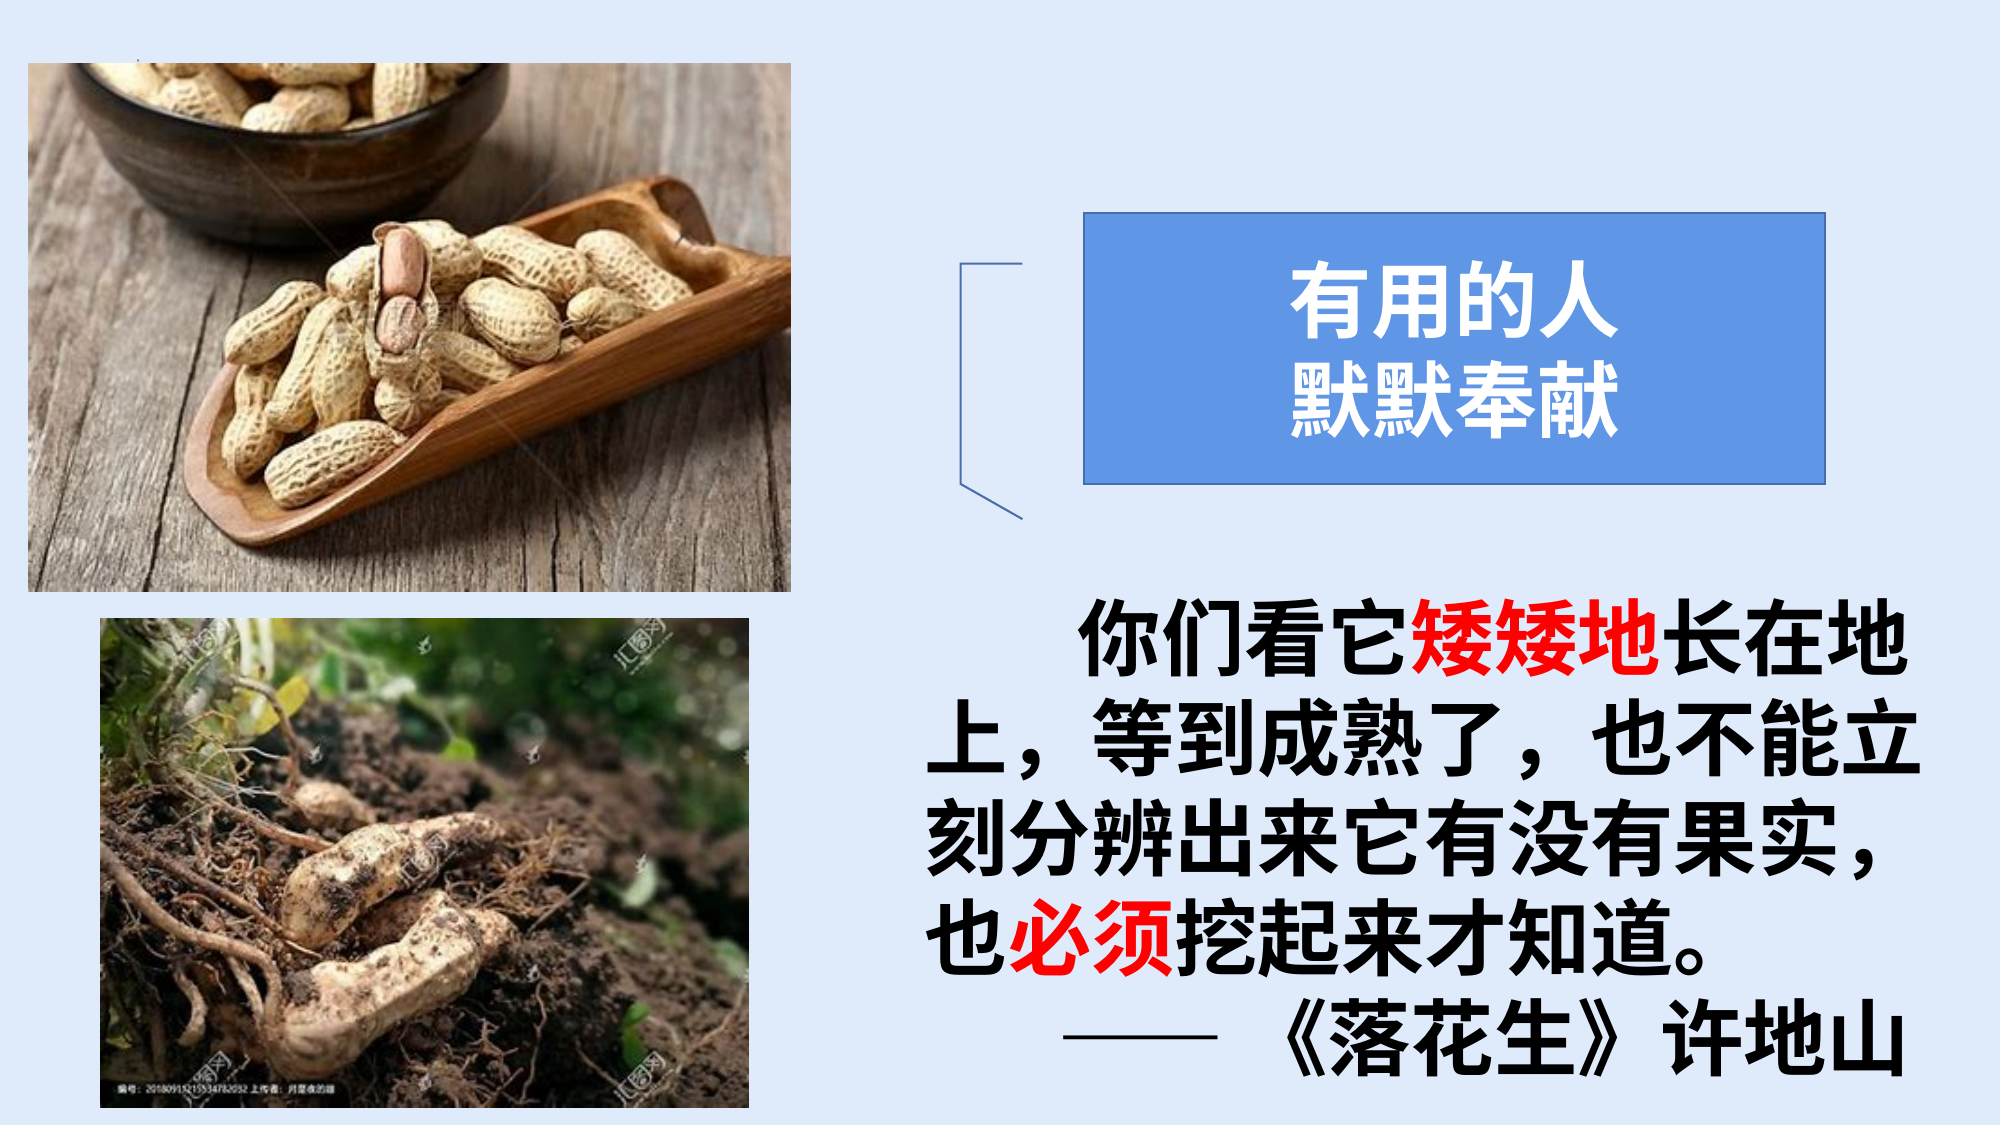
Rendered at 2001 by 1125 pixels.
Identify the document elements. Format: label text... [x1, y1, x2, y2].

text_box 有用的人 默默奉献 [959, 262, 1023, 520]
picture [28, 63, 791, 592]
picture [100, 618, 749, 1108]
text_box 你们看它矮矮地长在地上，等到成熟了，也不能立刻分辨出来它有没有果实，也必须挖起来才知道。 ——《落花生》许地山 [910, 578, 1962, 1094]
text_box 有用的人 默默奉献 [1083, 212, 1826, 485]
